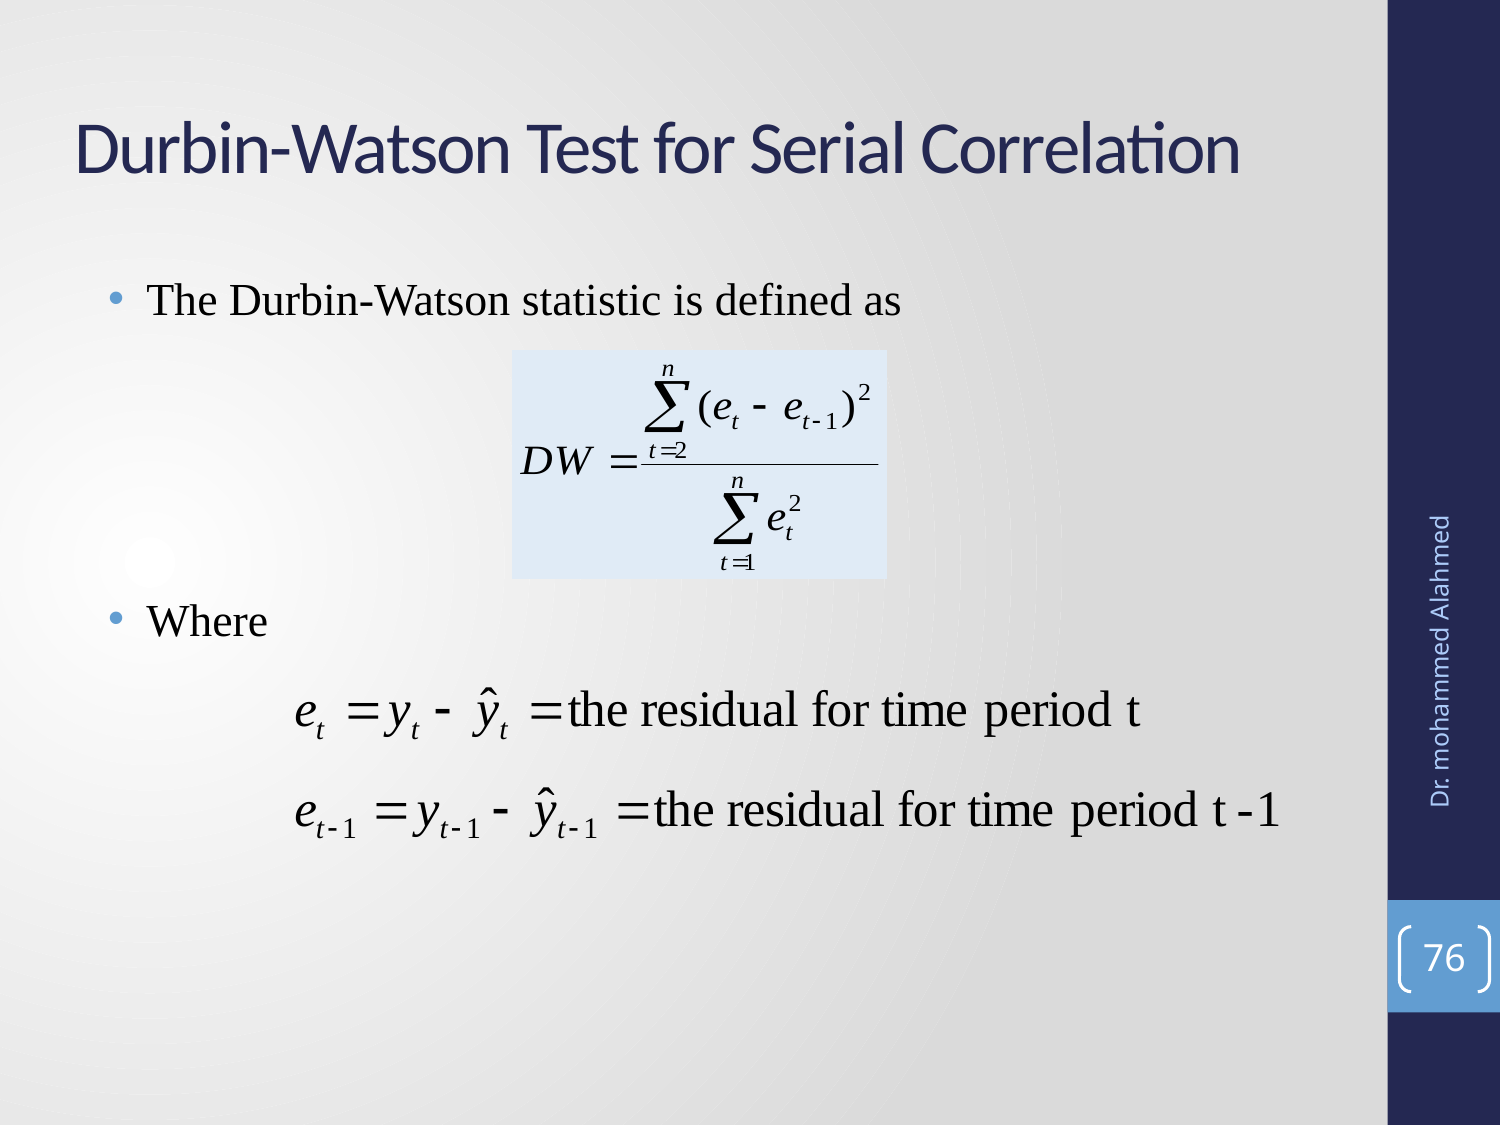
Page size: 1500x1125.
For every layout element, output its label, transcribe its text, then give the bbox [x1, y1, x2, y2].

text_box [286, 774, 1287, 853]
title Durbin-Watson Test for Serial Correlation [59, 50, 1338, 238]
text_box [511, 349, 888, 580]
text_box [286, 674, 1151, 753]
list The Durbin-Watson statistic is defined as Where [75, 262, 1325, 1050]
footer Dr. mohammed Alahmed [1408, 500, 1469, 889]
slide_number 76 [1397, 925, 1492, 994]
